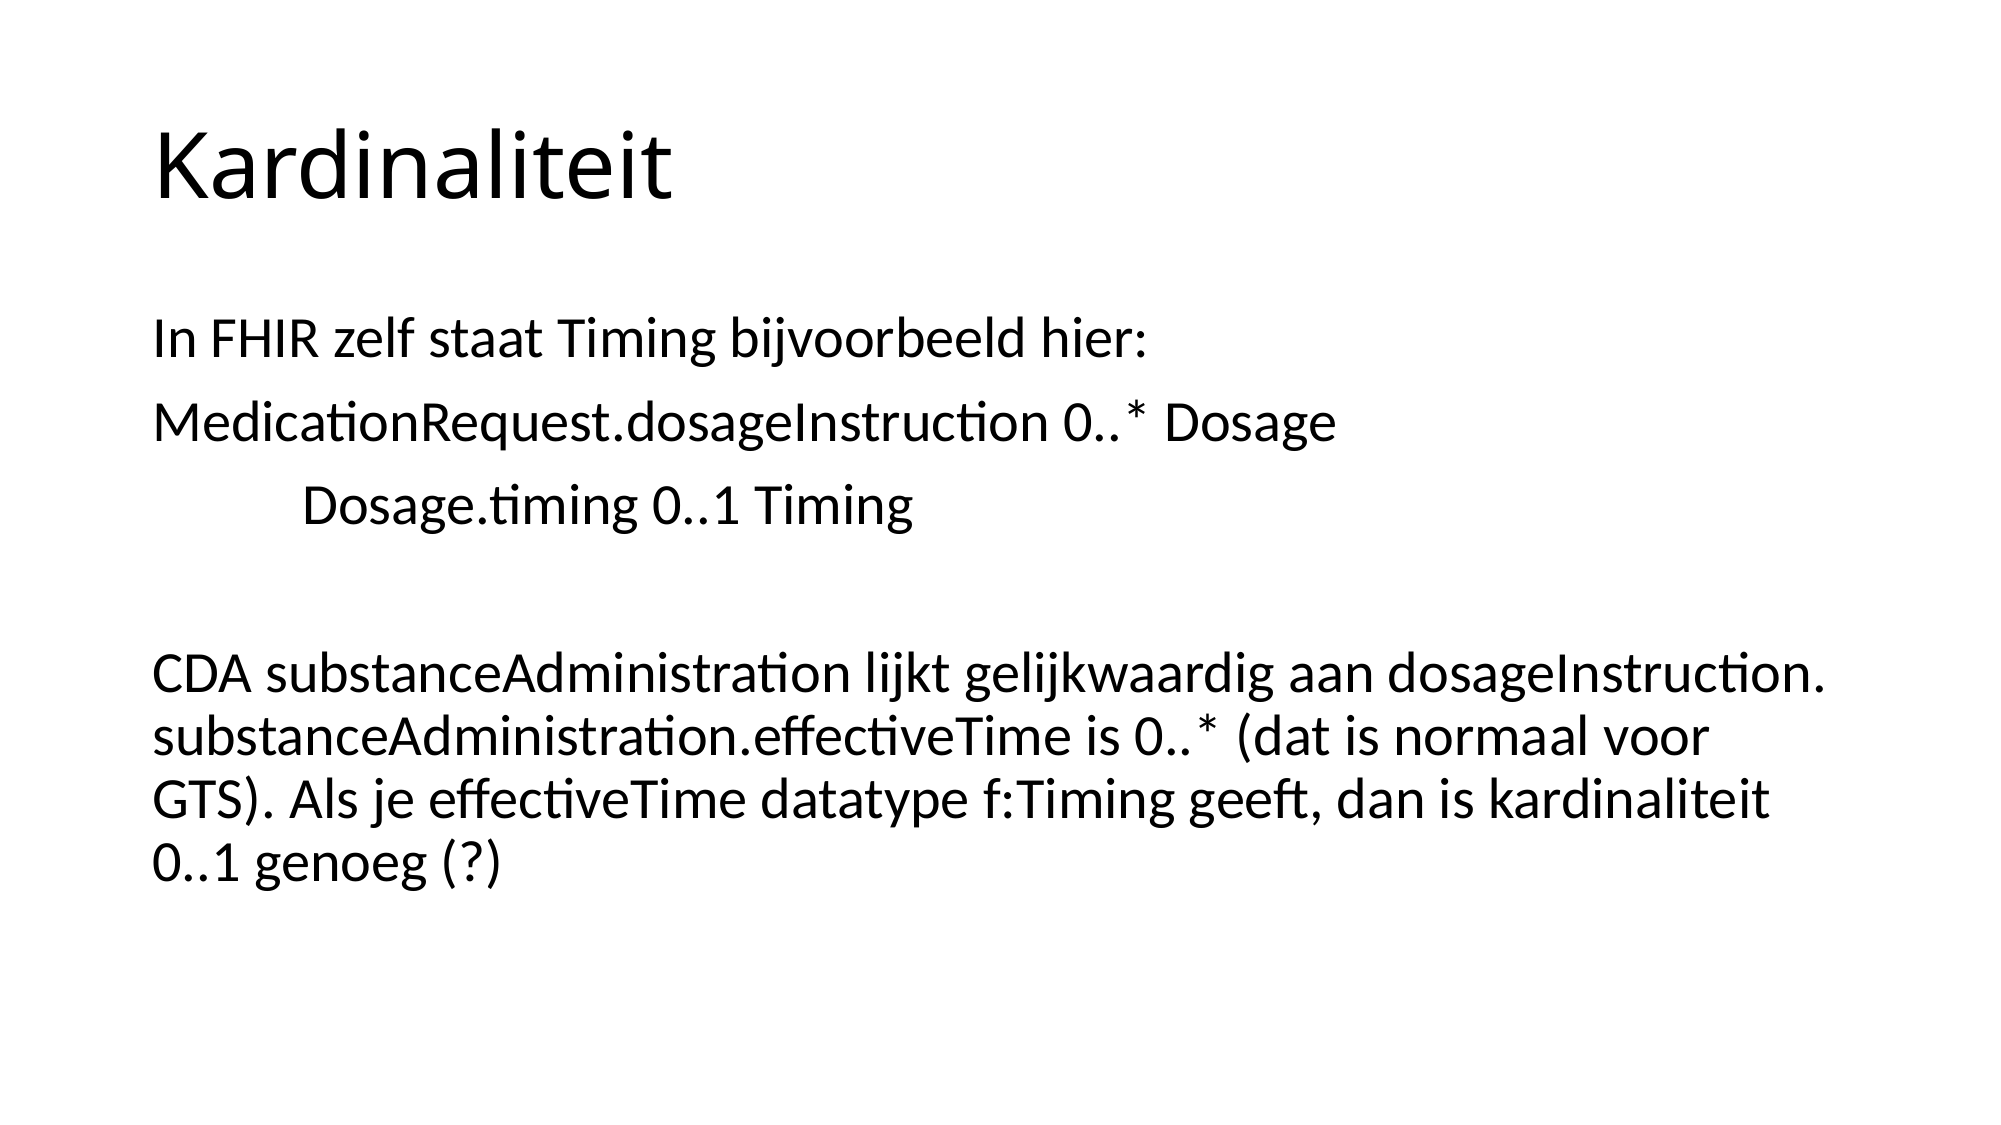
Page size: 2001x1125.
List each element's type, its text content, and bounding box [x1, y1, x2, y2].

title Kardinaliteit [137, 59, 1863, 278]
list In FHIR zelf staat Timing bijvoorbeeld hier: MedicationRequest.dosageInstruction 0..* Dosage Dosage.timing 0..1 Timing CDA substanceAdministration lijkt gelijkwaardig aan dosageInstruction. substanceAdministration.effectiveTime is 0..* (dat is normaal voor GTS). Als je effectiveTime datatype f:Timing geeft, dan is kardinaliteit 0..1 genoeg (?) [137, 299, 1863, 1014]
